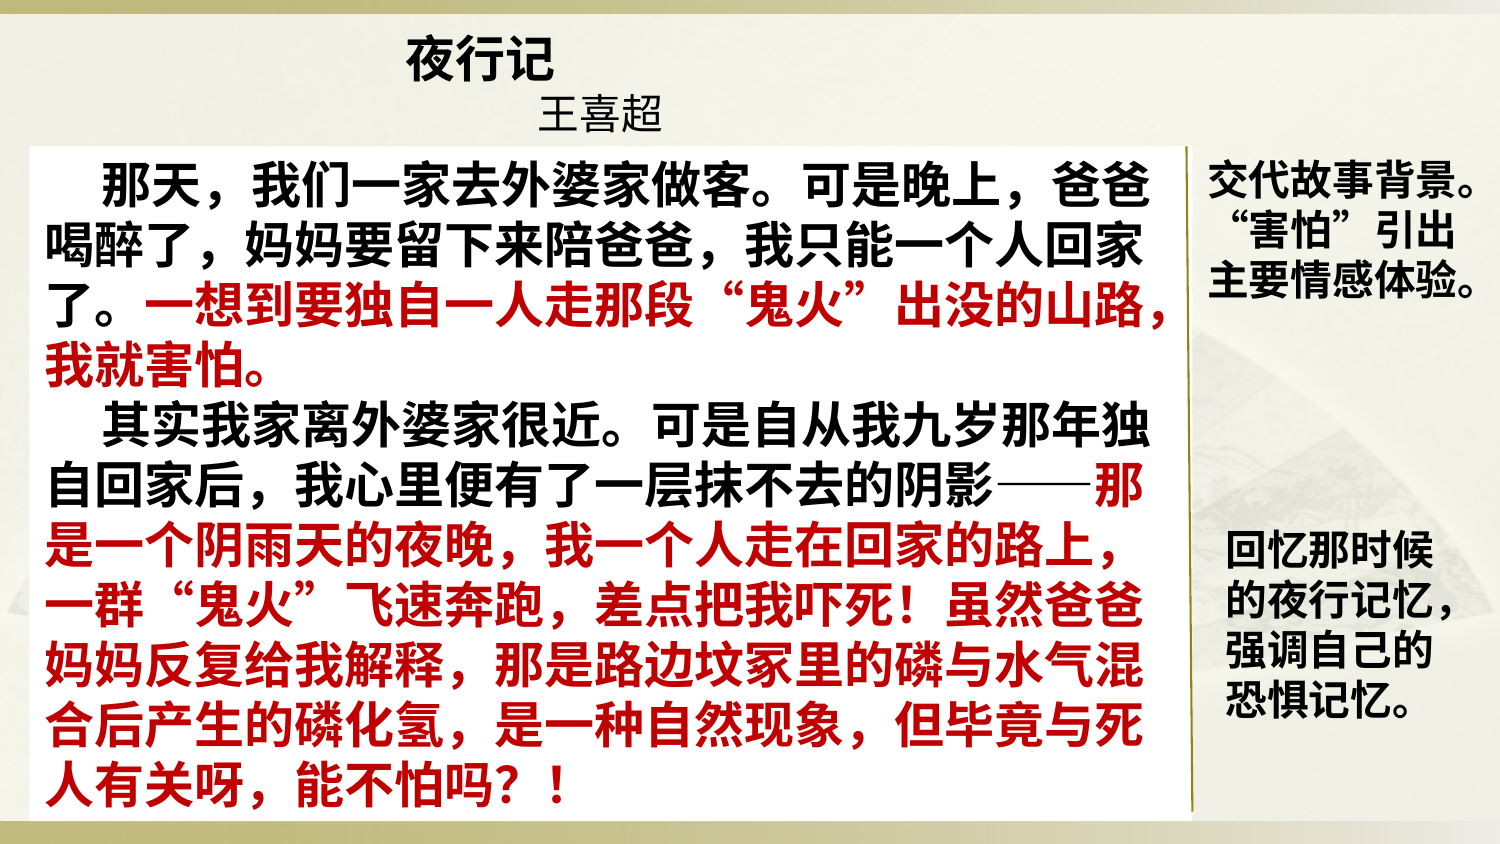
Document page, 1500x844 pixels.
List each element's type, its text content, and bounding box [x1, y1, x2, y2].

text_box 那天，我们一家去外婆家做客。可是晚上，爸爸喝醉了，妈妈要留下来陪爸爸，我只能一个人回家了。一想到要独自一人走那段“鬼火”出没的山路，我就害怕。 其实我家离外婆家很近。可是自从我九岁那年独自回家后，我心里便有了一层抹不去的阴影——那是一个阴雨天的夜晚，我一个人走在回家的路上，一群“鬼火”飞速奔跑，差点把我吓死！虽然爸爸妈妈反复给我解释，那是路边坟冢里的磷与水气混合后产生的磷化氢，是一种自然现象，但毕竟与死人有关呀，能不怕吗？！ [29, 146, 1186, 822]
text_box 回忆那时候的夜行记忆，强调自己的恐惧记忆。 [1210, 516, 1453, 782]
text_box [1185, 145, 1193, 813]
text_box 夜行记 王喜超 [164, 20, 998, 145]
text_box 交代故事背景。“害怕”引出主要情感体验。 [1193, 146, 1483, 362]
